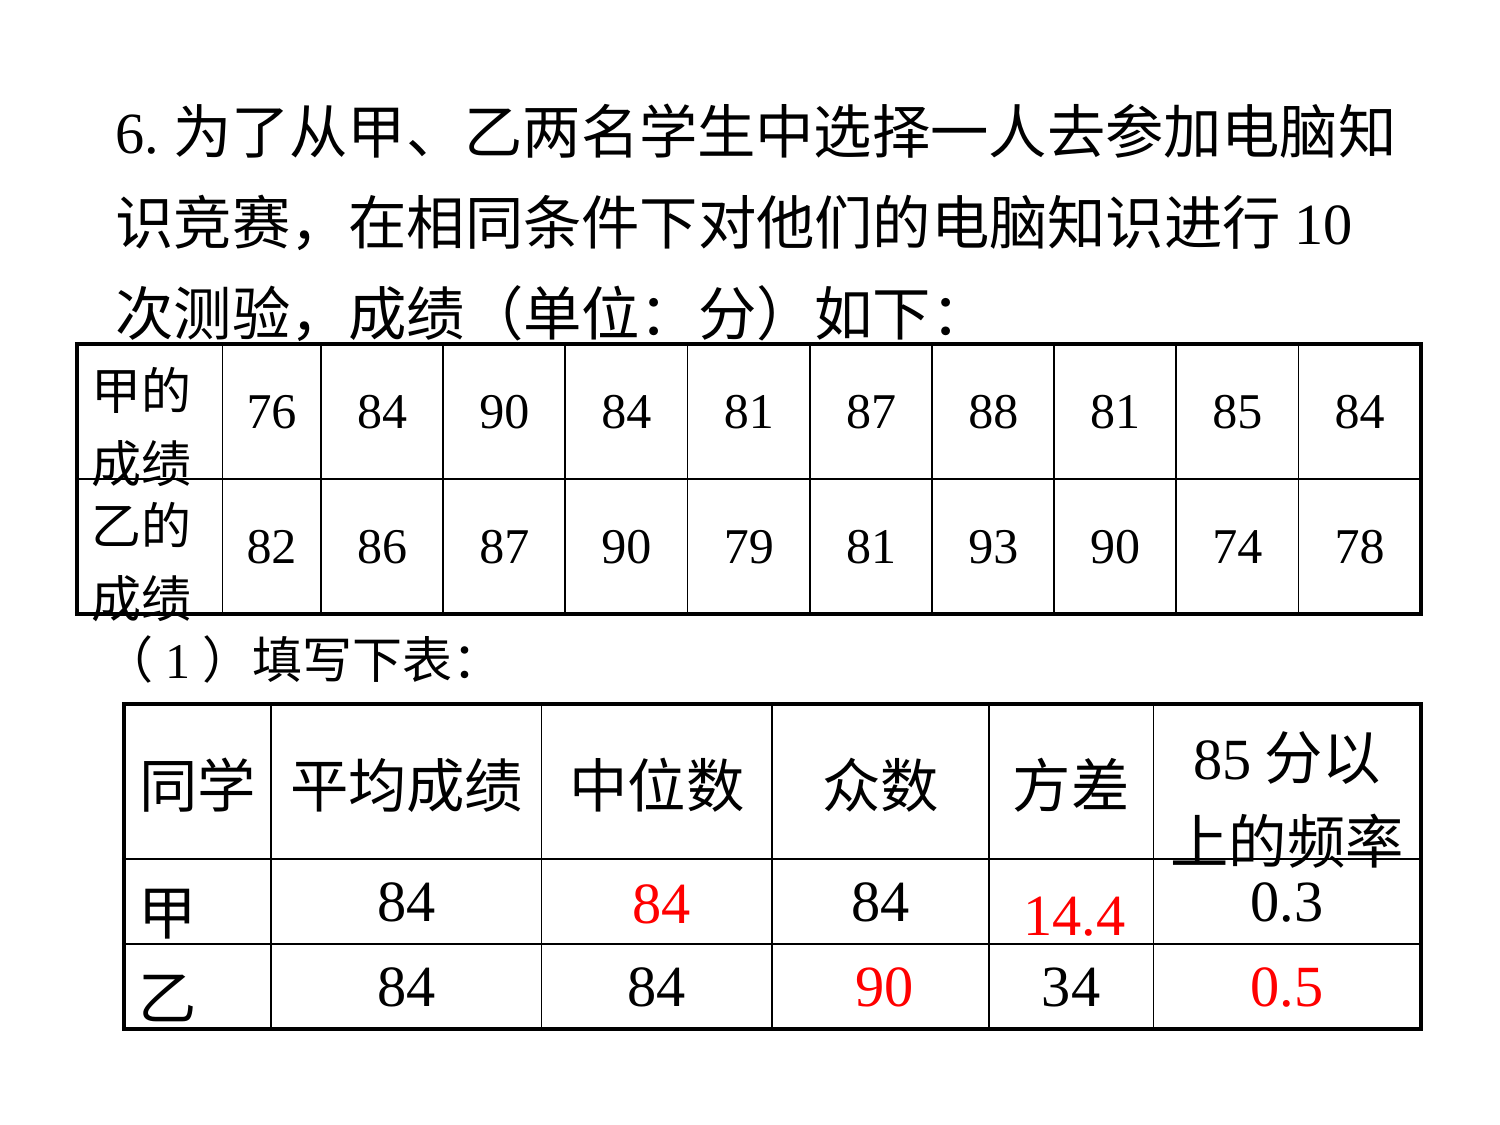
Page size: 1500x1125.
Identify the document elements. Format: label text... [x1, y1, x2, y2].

table_header 87 [811, 346, 931, 478]
table_cell 87 [444, 480, 564, 612]
table_cell 84 [542, 945, 771, 1027]
table_header 85 [1177, 346, 1298, 478]
table_cell 81 [811, 480, 931, 612]
table_header 84 [566, 346, 687, 478]
table_cell 甲 [126, 860, 270, 943]
table_cell [773, 945, 988, 1027]
table_header 84 [1299, 346, 1419, 478]
table_header 84 [322, 346, 442, 478]
table_cell 84 [773, 860, 988, 943]
table_cell 84 [272, 860, 541, 943]
table_cell 乙 [126, 945, 270, 1027]
table_cell 79 [688, 480, 809, 612]
table_cell 86 [322, 480, 442, 612]
table_cell 82 [223, 480, 320, 612]
table_header 同学 [126, 706, 270, 858]
table_header 方差 [990, 706, 1153, 858]
table_cell [542, 860, 607, 943]
text_box 0.5 [1233, 940, 1341, 1026]
text_box 90 [840, 940, 929, 1026]
table_header 甲的成绩 [79, 346, 222, 478]
table_cell 84 [272, 945, 541, 1027]
table_header 平均成绩 [272, 706, 541, 858]
table_cell 0.3 [1154, 860, 1419, 943]
table_cell 78 [1299, 480, 1419, 612]
table_header 81 [688, 346, 809, 478]
text_box （1）填写下表： [88, 621, 614, 697]
text_box 84 [607, 857, 715, 943]
table_cell 74 [1177, 480, 1298, 612]
table_header 90 [444, 346, 564, 478]
table_header 85分以上的频率 [1154, 706, 1419, 858]
table_cell [990, 860, 1153, 943]
table_cell [1154, 945, 1419, 1027]
table_header 众数 [773, 706, 988, 858]
table_header 81 [1055, 346, 1175, 478]
table_header 76 [223, 346, 320, 478]
table_header 中位数 [542, 706, 771, 858]
table_cell 乙的成绩 [79, 480, 222, 612]
text_box 14.4 [997, 869, 1151, 955]
text_box 6.为了从甲、乙两名学生中选择一人去参加电脑知识竞赛，在相同条件下对他们的电脑知识进行10次测验，成绩（单位：分）如下： [100, 66, 1421, 342]
table_cell 34 [990, 945, 1153, 1027]
table_cell [715, 860, 771, 943]
table_cell 93 [933, 480, 1053, 612]
table_cell 90 [566, 480, 687, 612]
table_header 88 [933, 346, 1053, 478]
table_cell 90 [1055, 480, 1175, 612]
